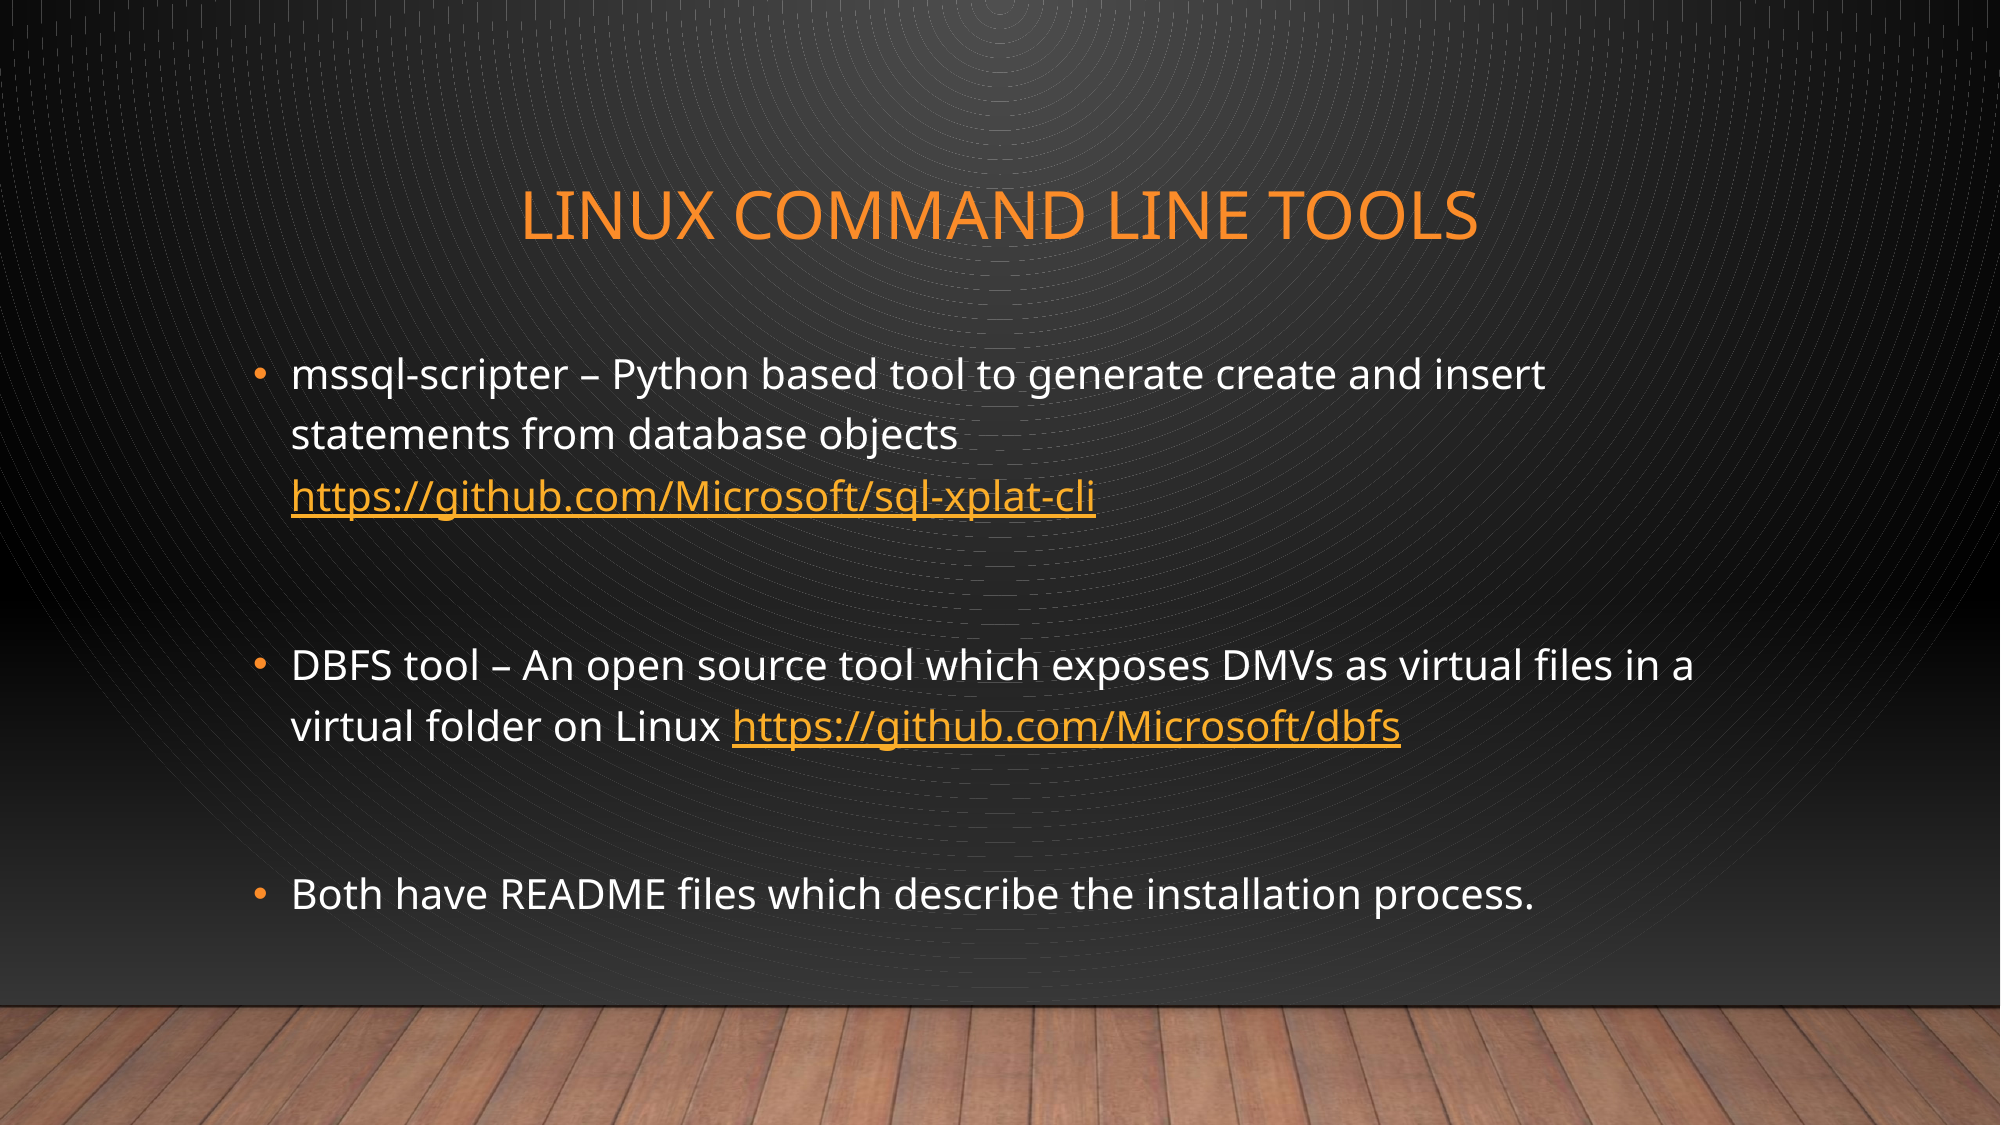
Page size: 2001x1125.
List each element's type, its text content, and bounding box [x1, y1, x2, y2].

picture [0, 1005, 2000, 1125]
title LINUX COMMAND LINE TOOLS [238, 131, 1763, 305]
list mssql-scripter – Python based tool to generate create and insert statements from database objects https://github.com/Microsoft/sql-xplat-cli DBFS tool – An open source tool which exposes DMVs as virtual files in a virtual folder on Linux https://github.com/Microsoft/dbfs Both have README files which describe the installation process. [238, 330, 1763, 897]
